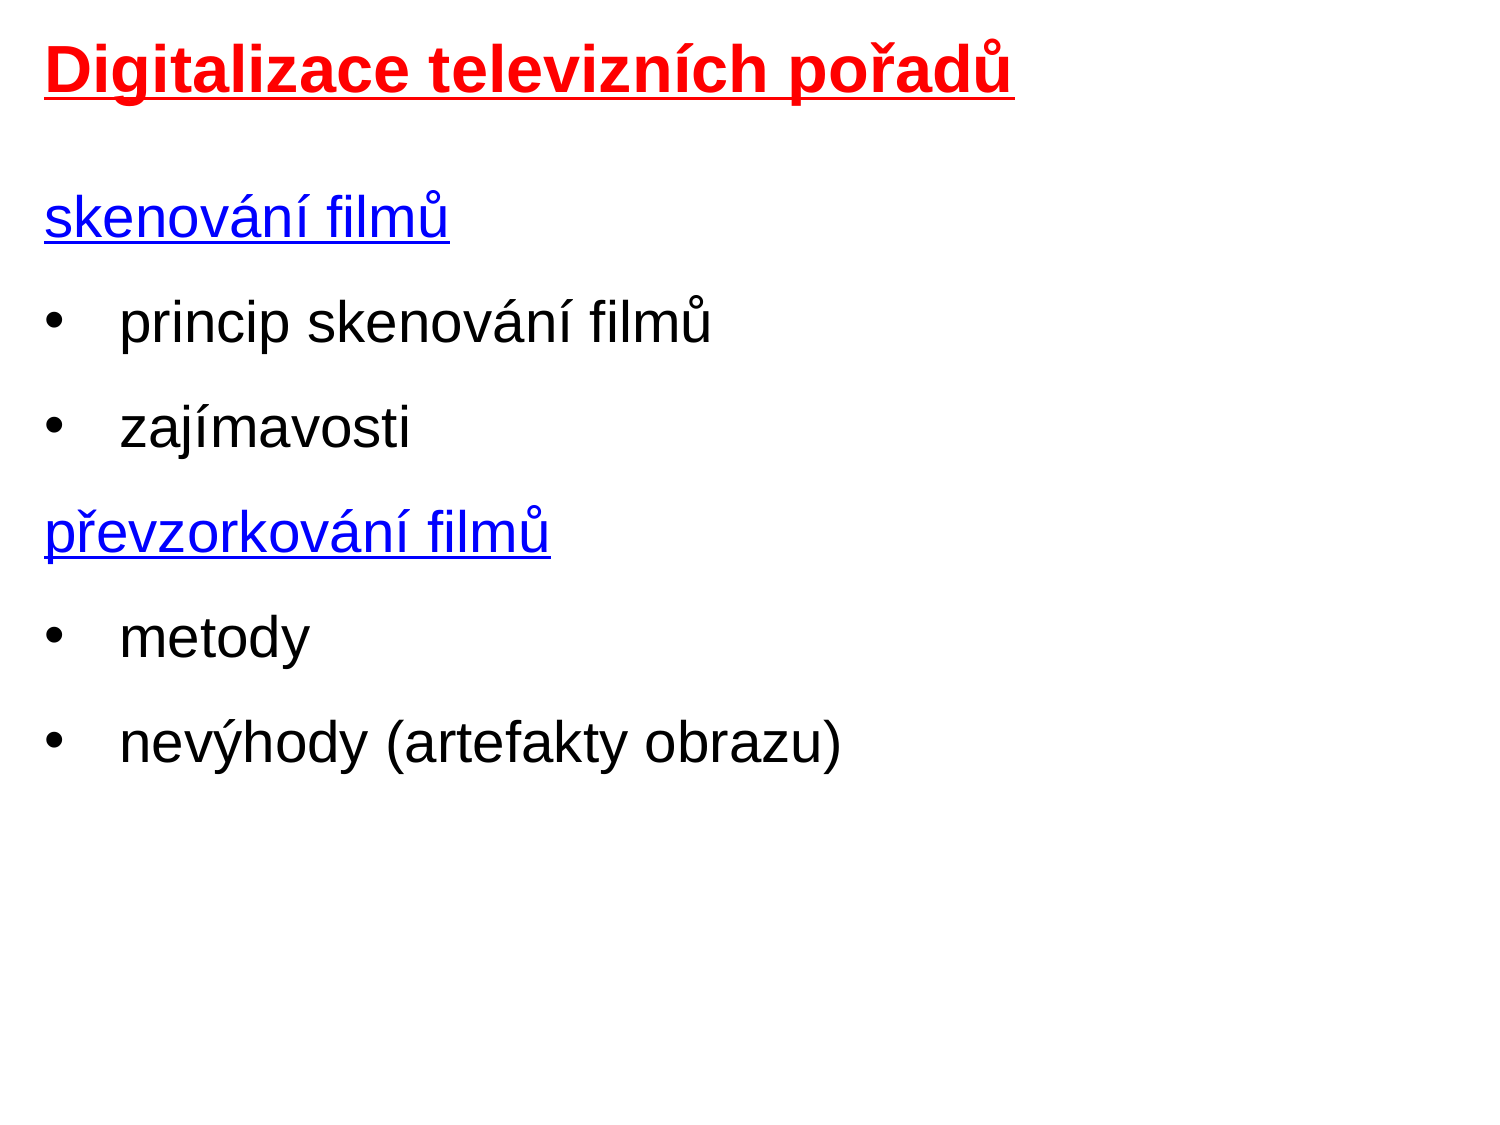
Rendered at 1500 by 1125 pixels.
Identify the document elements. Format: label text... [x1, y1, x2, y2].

text_box skenování filmů princip skenování filmů zajímavosti převzorkování filmů metody nevýhody (artefakty obrazu) [29, 137, 1471, 782]
text_box Digitalizace televizních pořadů [29, 18, 1471, 114]
